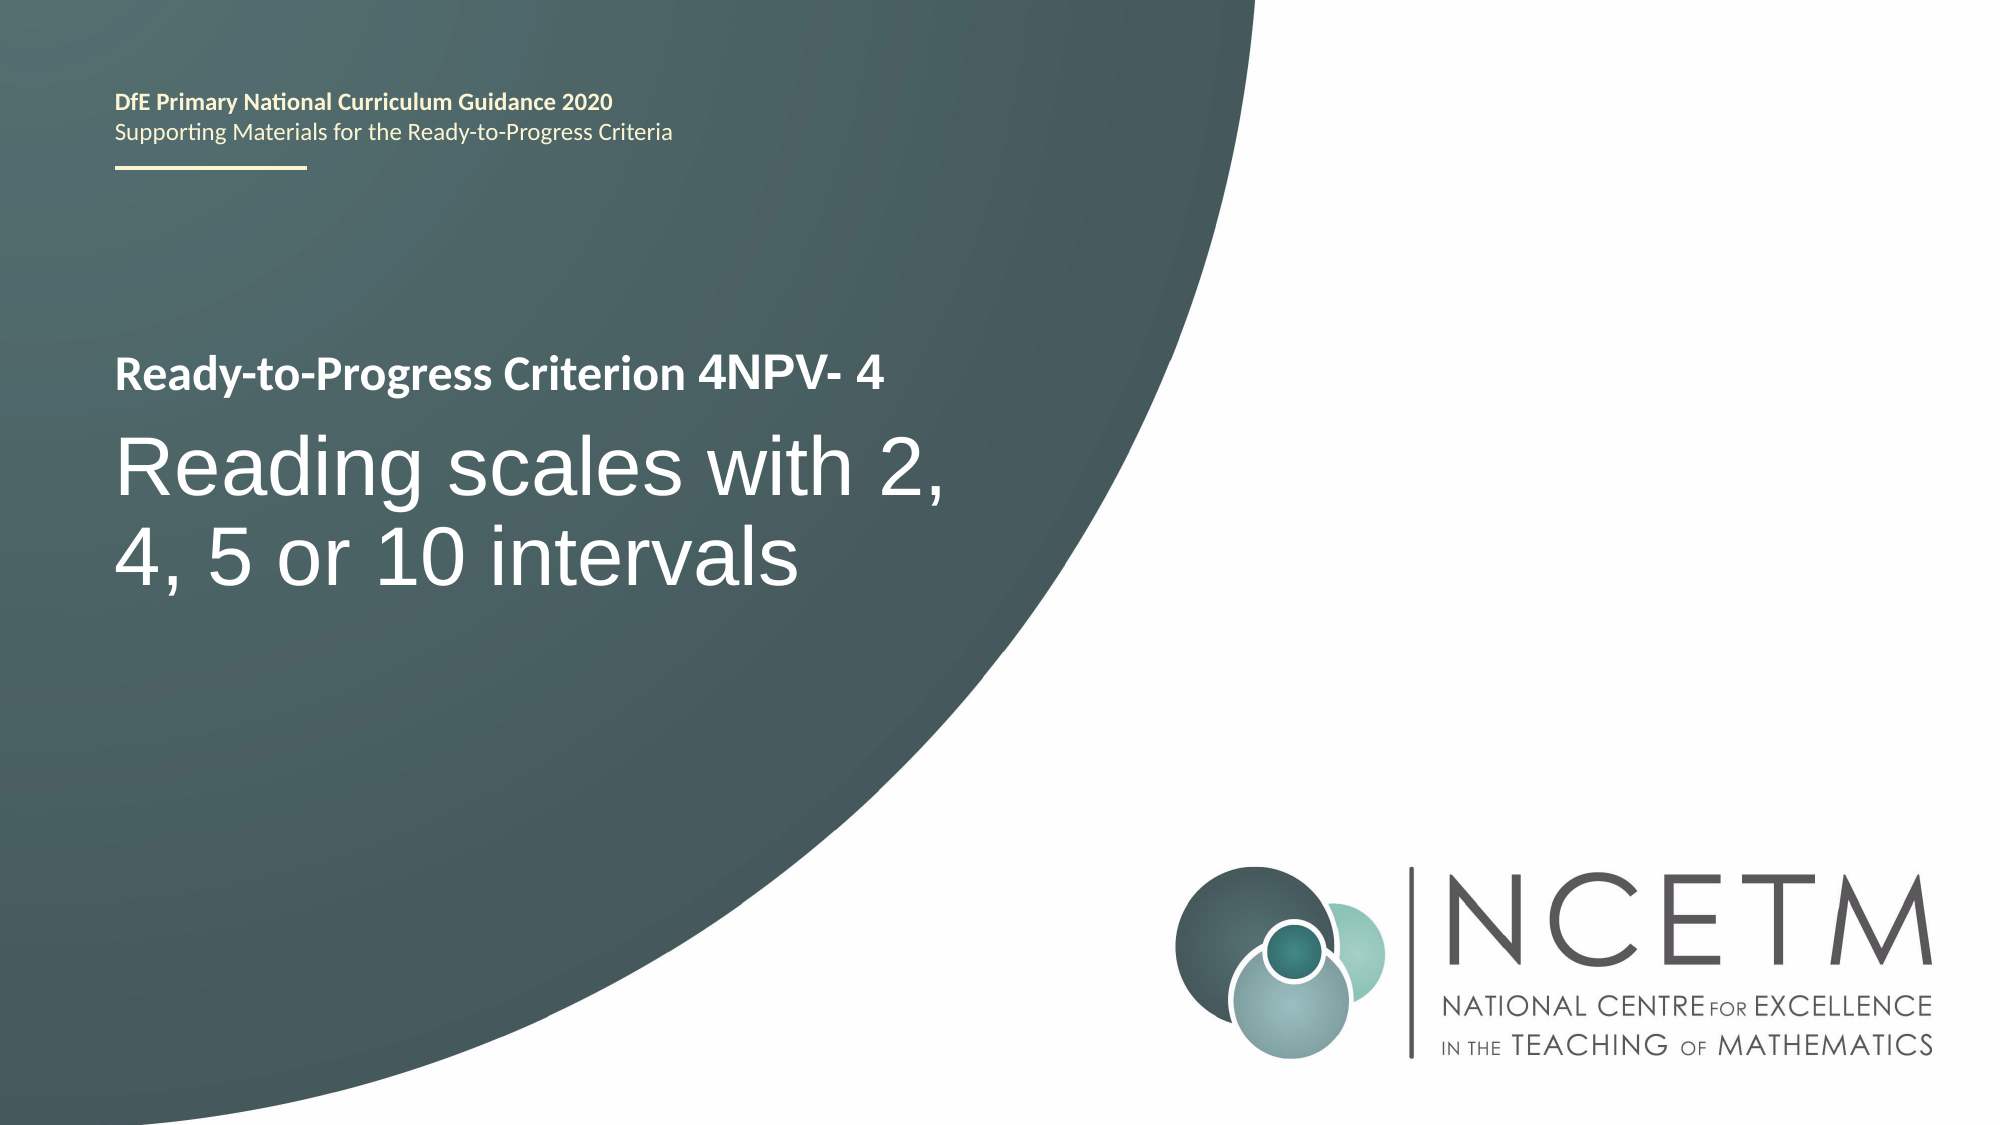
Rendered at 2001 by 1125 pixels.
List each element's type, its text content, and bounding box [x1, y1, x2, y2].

list 4NPV- 4 [683, 338, 1051, 414]
picture [0, 0, 2001, 1125]
subtitle Reading scales with 2, 4, 5 or 10 intervals [99, 416, 1000, 912]
